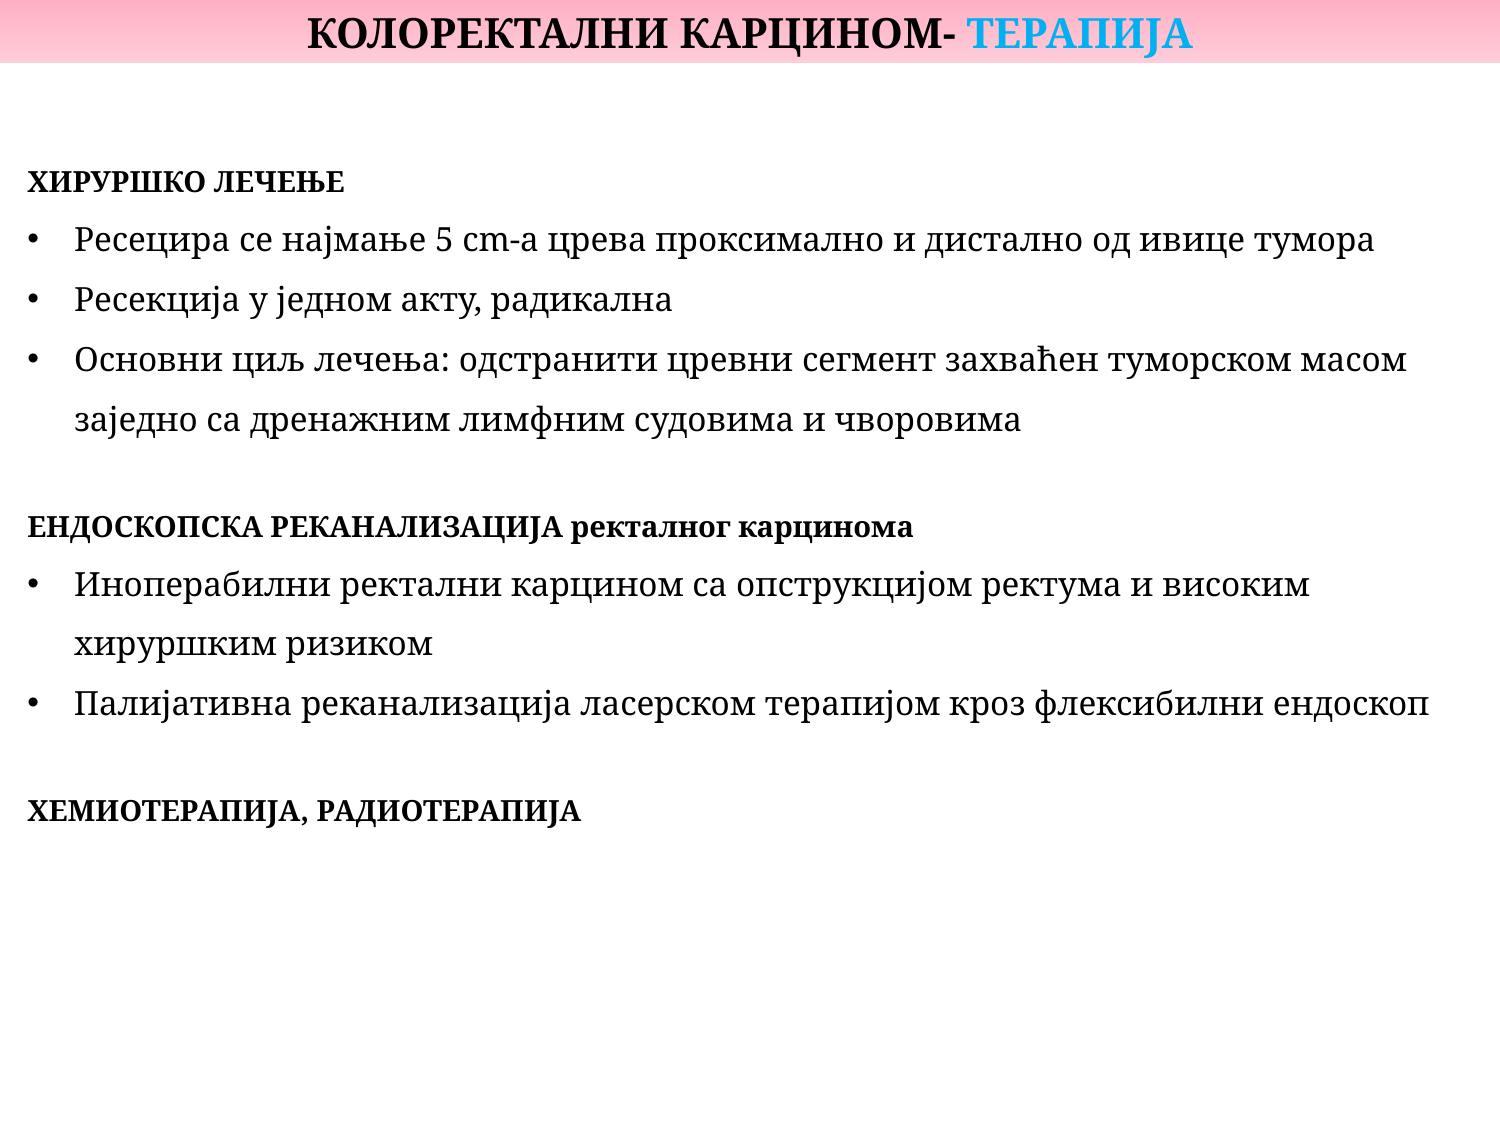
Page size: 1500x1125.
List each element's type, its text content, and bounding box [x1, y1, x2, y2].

text_box КОЛОРЕКТАЛНИ КАРЦИНОМ- ТЕРАПИЈА [0, 0, 1500, 63]
text_box ХИРУРШКО ЛЕЧЕЊЕ Ресецира се најмање 5 cm-a црева проксимално и дистално од ивице тумора Ресекција у једном акту, радикална Основни циљ лечења: одстранити цревни сегмент захваћен туморском масом заједно са дренажним лимфним судовима и чворовима ЕНДОСКОПСКА РЕКАНАЛИЗАЦИЈА ректалног карцинома Иноперабилни ректални карцином са опструкцијом ректума и високим хируршким ризиком Палијативна реканализација ласерском терапијом кроз флексибилни ендоскоп ХЕМИОТЕРАПИЈА, РАДИОТЕРАПИЈА [12, 138, 1488, 1097]
